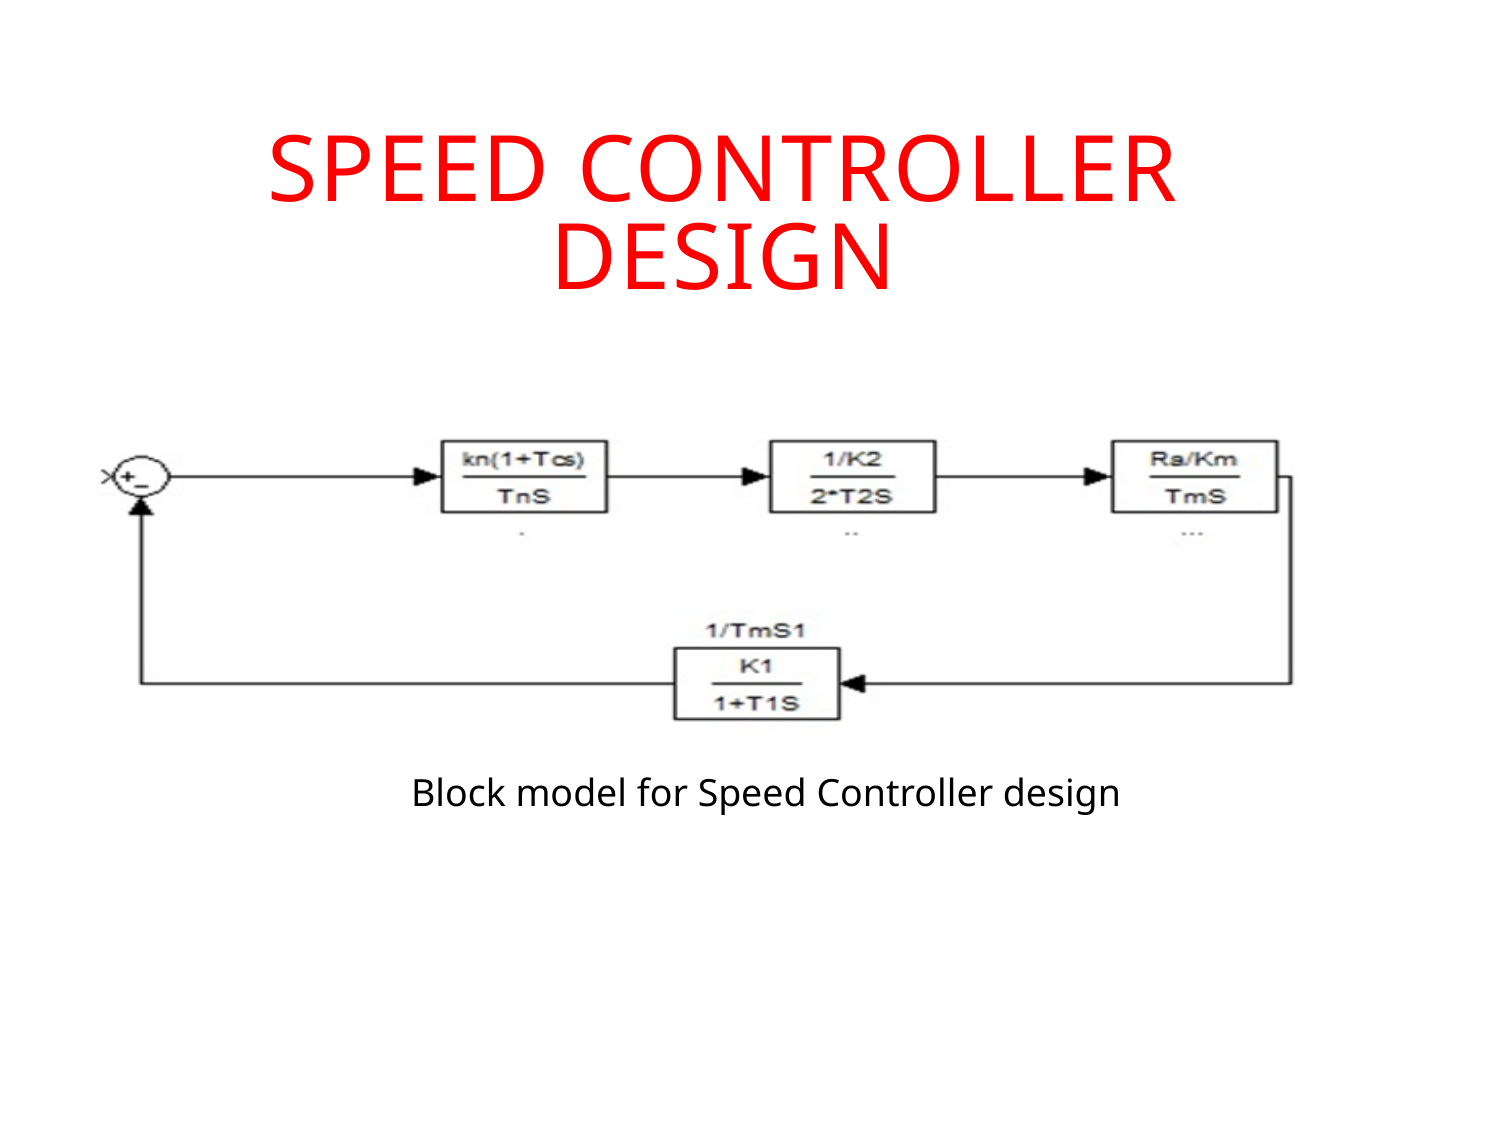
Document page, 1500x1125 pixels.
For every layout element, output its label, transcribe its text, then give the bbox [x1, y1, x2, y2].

title SPEED CONTROLLER DESIGN [126, 96, 1322, 321]
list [52, 326, 1454, 823]
